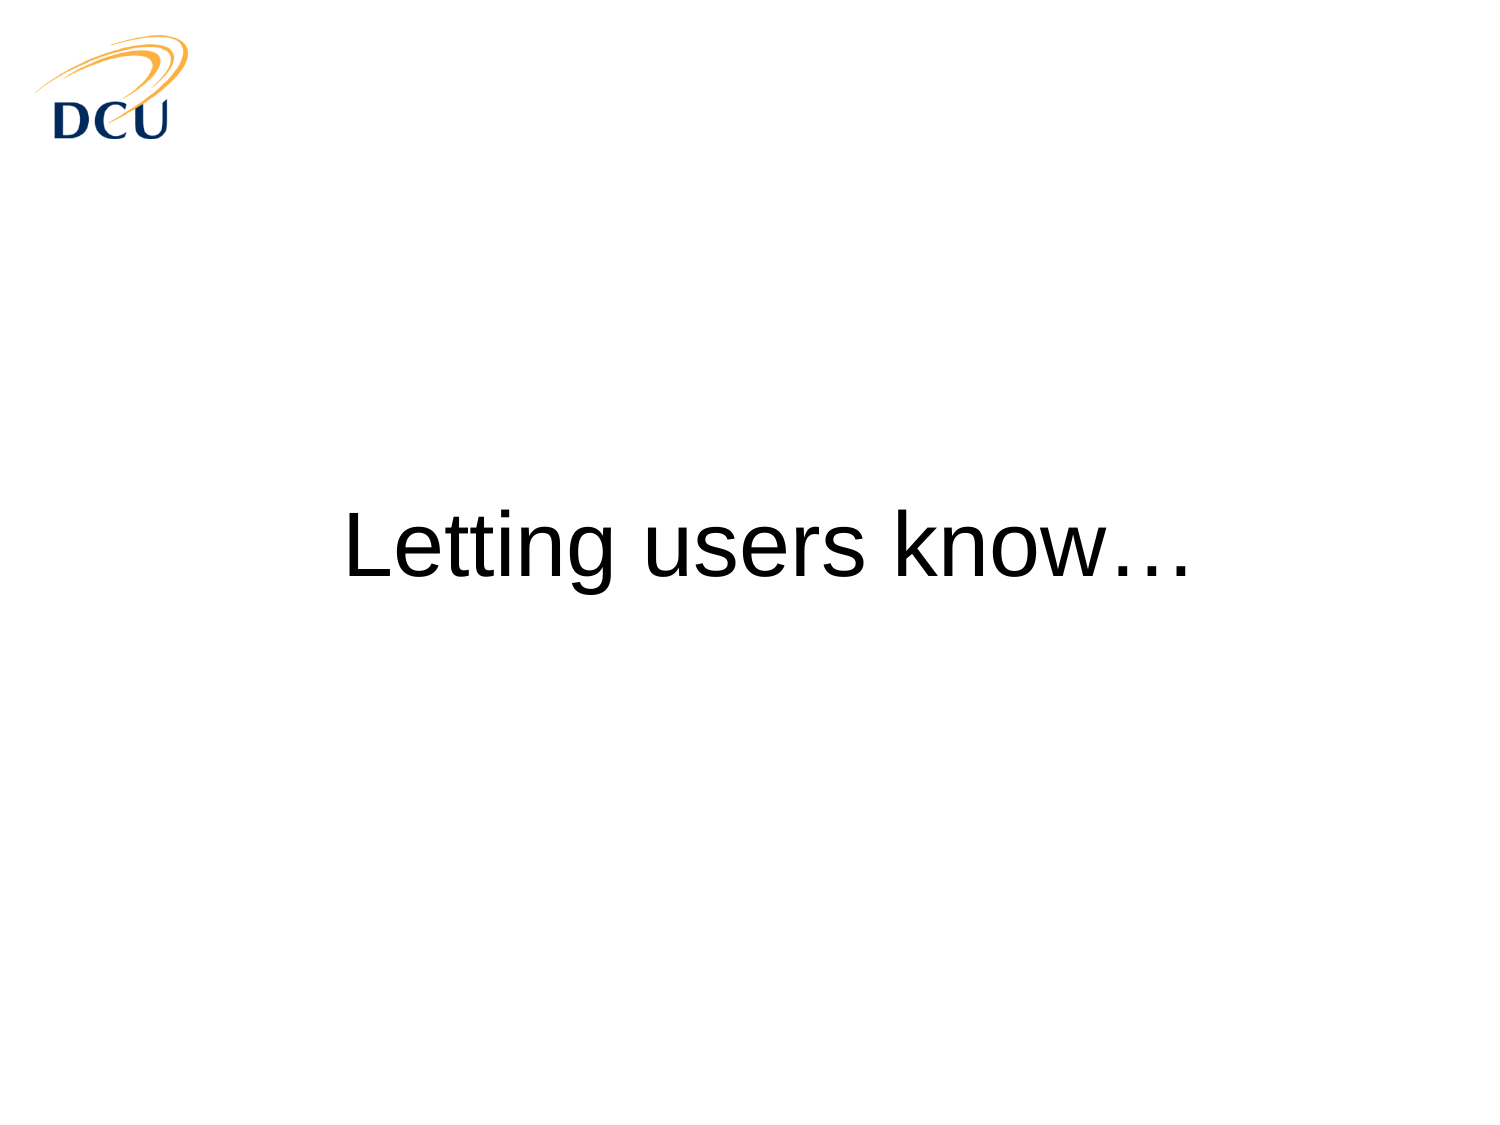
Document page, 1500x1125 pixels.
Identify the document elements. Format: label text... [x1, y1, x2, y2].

picture [34, 34, 188, 139]
title Letting users know… [152, 421, 1391, 658]
